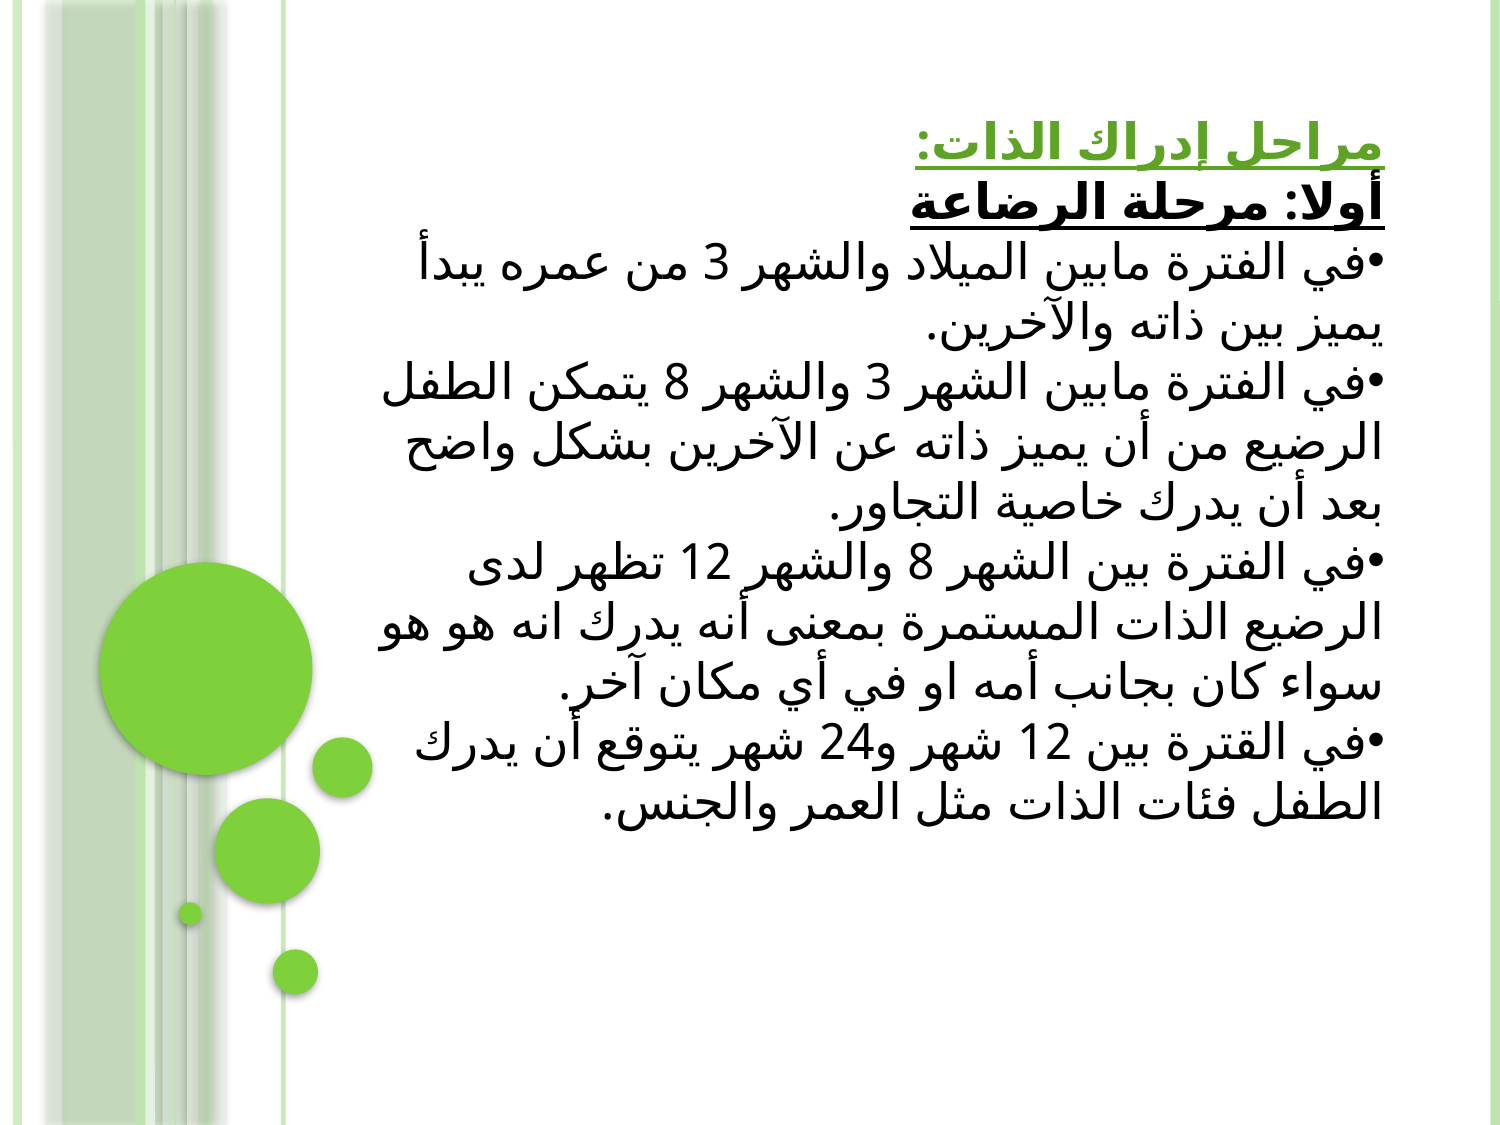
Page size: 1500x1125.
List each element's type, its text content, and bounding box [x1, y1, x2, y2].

text_box مراحل إدراك الذات: أولا: مرحلة الرضاعة في الفترة مابين الميلاد والشهر 3 من عمره يبدأ يميز بين ذاته والآخرين. في الفترة مابين الشهر 3 والشهر 8 يتمكن الطفل الرضيع من أن يميز ذاته عن الآخرين بشكل واضح بعد أن يدرك خاصية التجاور. في الفترة بين الشهر 8 والشهر 12 تظهر لدى الرضيع الذات المستمرة بمعنى أنه يدرك انه هو هو سواء كان بجانب أمه او في أي مكان آخر. في القترة بين 12 شهر و24 شهر يتوقع أن يدرك الطفل فئات الذات مثل العمر والجنس. [360, 101, 1400, 882]
